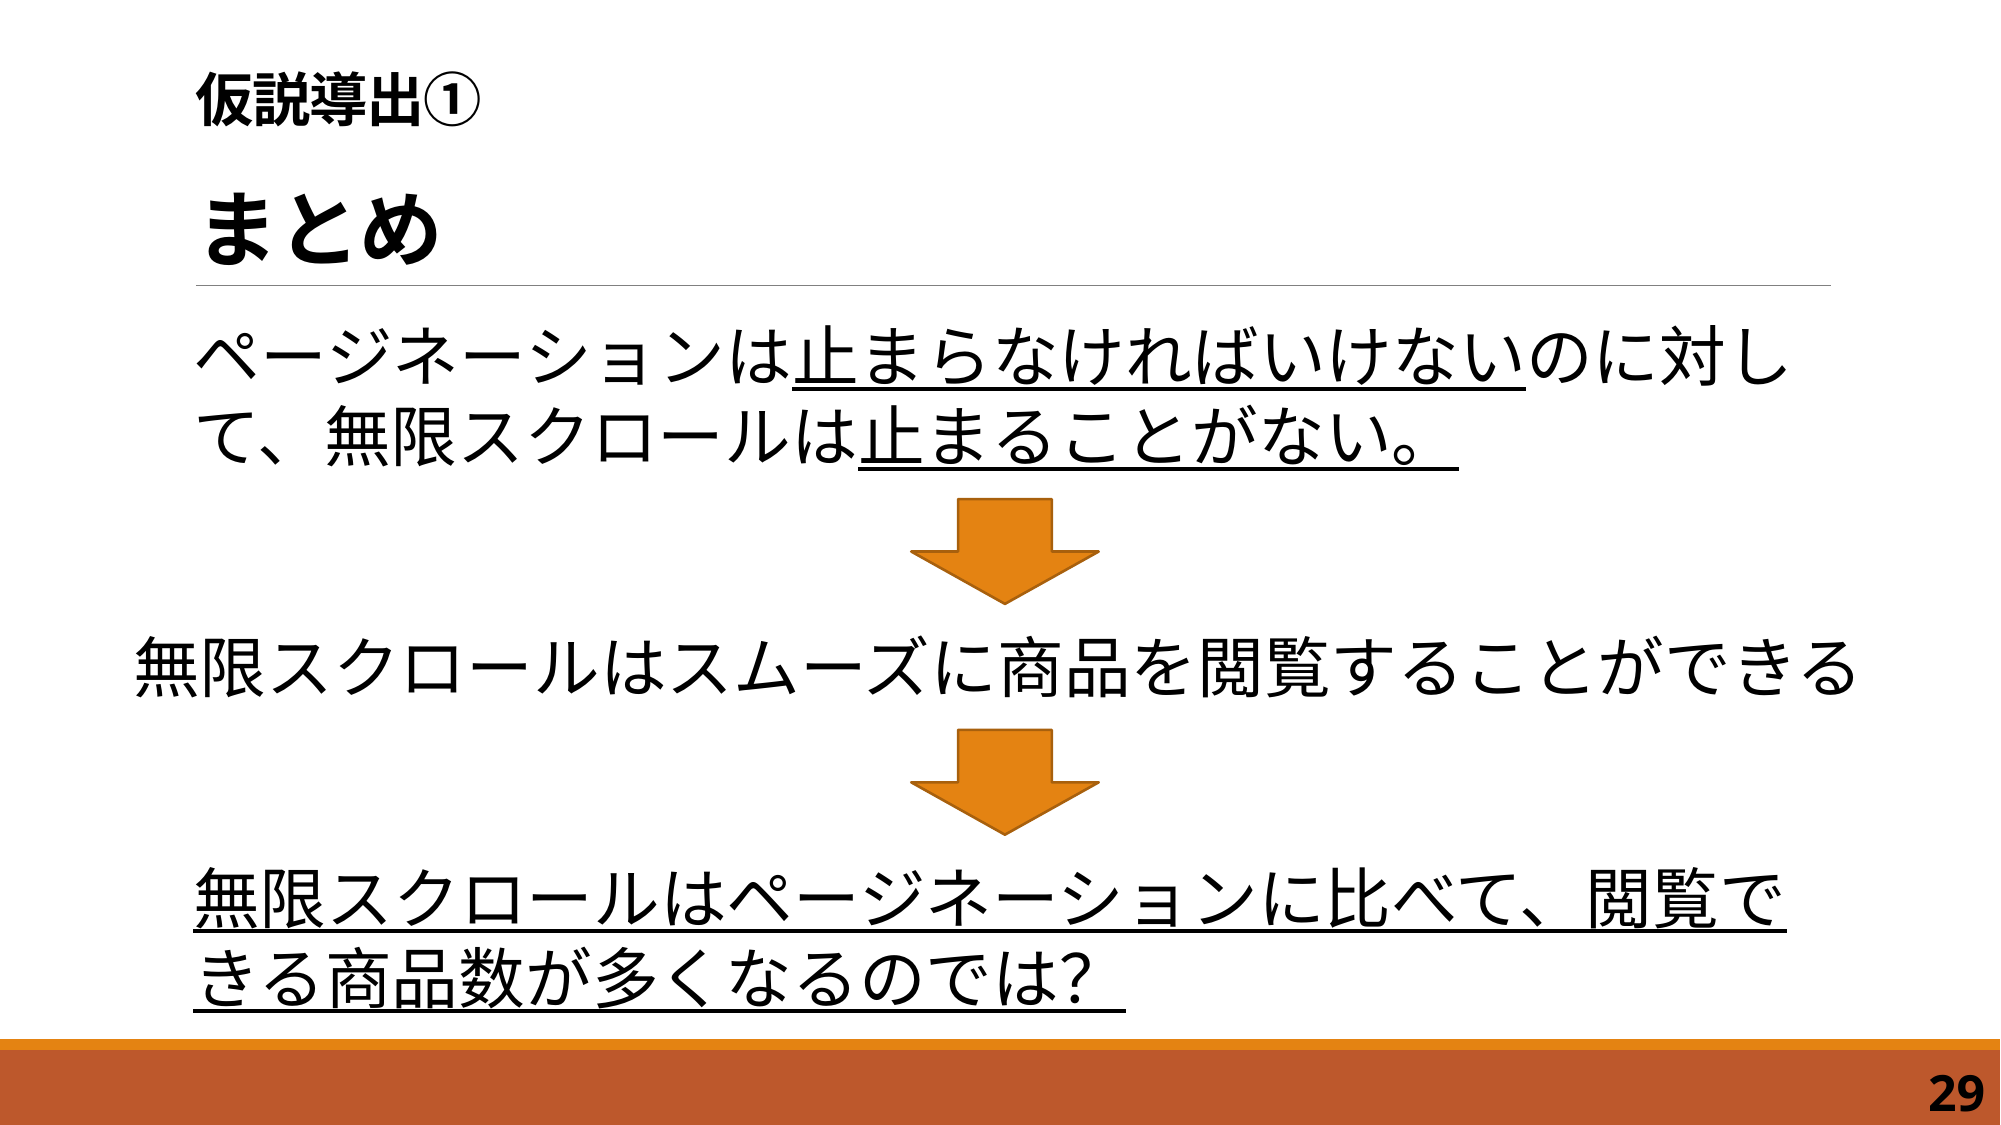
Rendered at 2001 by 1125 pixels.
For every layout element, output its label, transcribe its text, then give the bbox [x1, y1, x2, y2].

text_box 無限スクロールはスムーズに商品を閲覧することができる [118, 618, 1892, 714]
text_box 無限スクロールはページネーションに比べて、閲覧できる商品数が多くなるのでは？ [178, 849, 1832, 1025]
text_box ページネーションは止まらなければいけないのに対して、無限スクロールは止まることがない。 [178, 307, 1832, 483]
title 仮説導出① まとめ [180, 47, 1830, 285]
slide_number 29 [1784, 1065, 2000, 1125]
text_box [909, 497, 1100, 606]
text_box [909, 728, 1100, 836]
